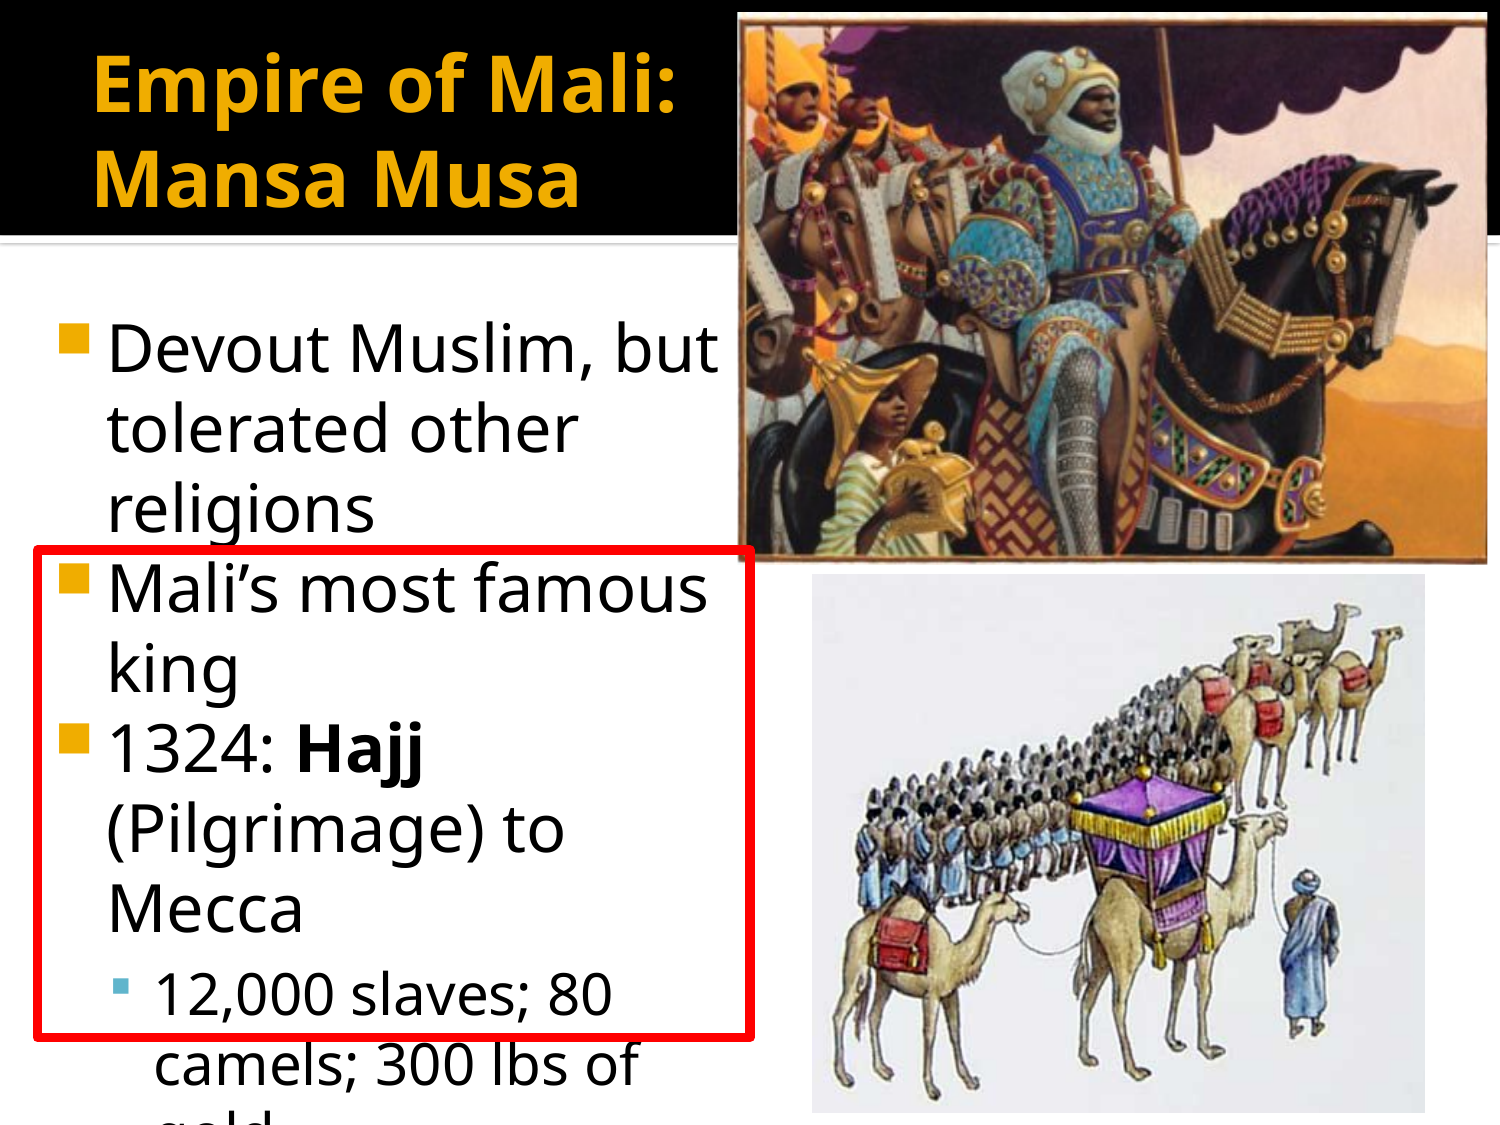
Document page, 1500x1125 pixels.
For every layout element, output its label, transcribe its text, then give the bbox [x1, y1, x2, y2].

title Empire of Mali: Mansa Musa [75, 25, 731, 231]
picture [737, 12, 1488, 565]
list Devout Muslim, but tolerated other religions Mali’s most famous king 1324: Hajj (Pilgrimage) to Mecca 12,000 slaves; 80 camels; 300 lbs of gold [24, 291, 763, 1050]
text_box [34, 546, 754, 1041]
picture [812, 574, 1425, 1113]
